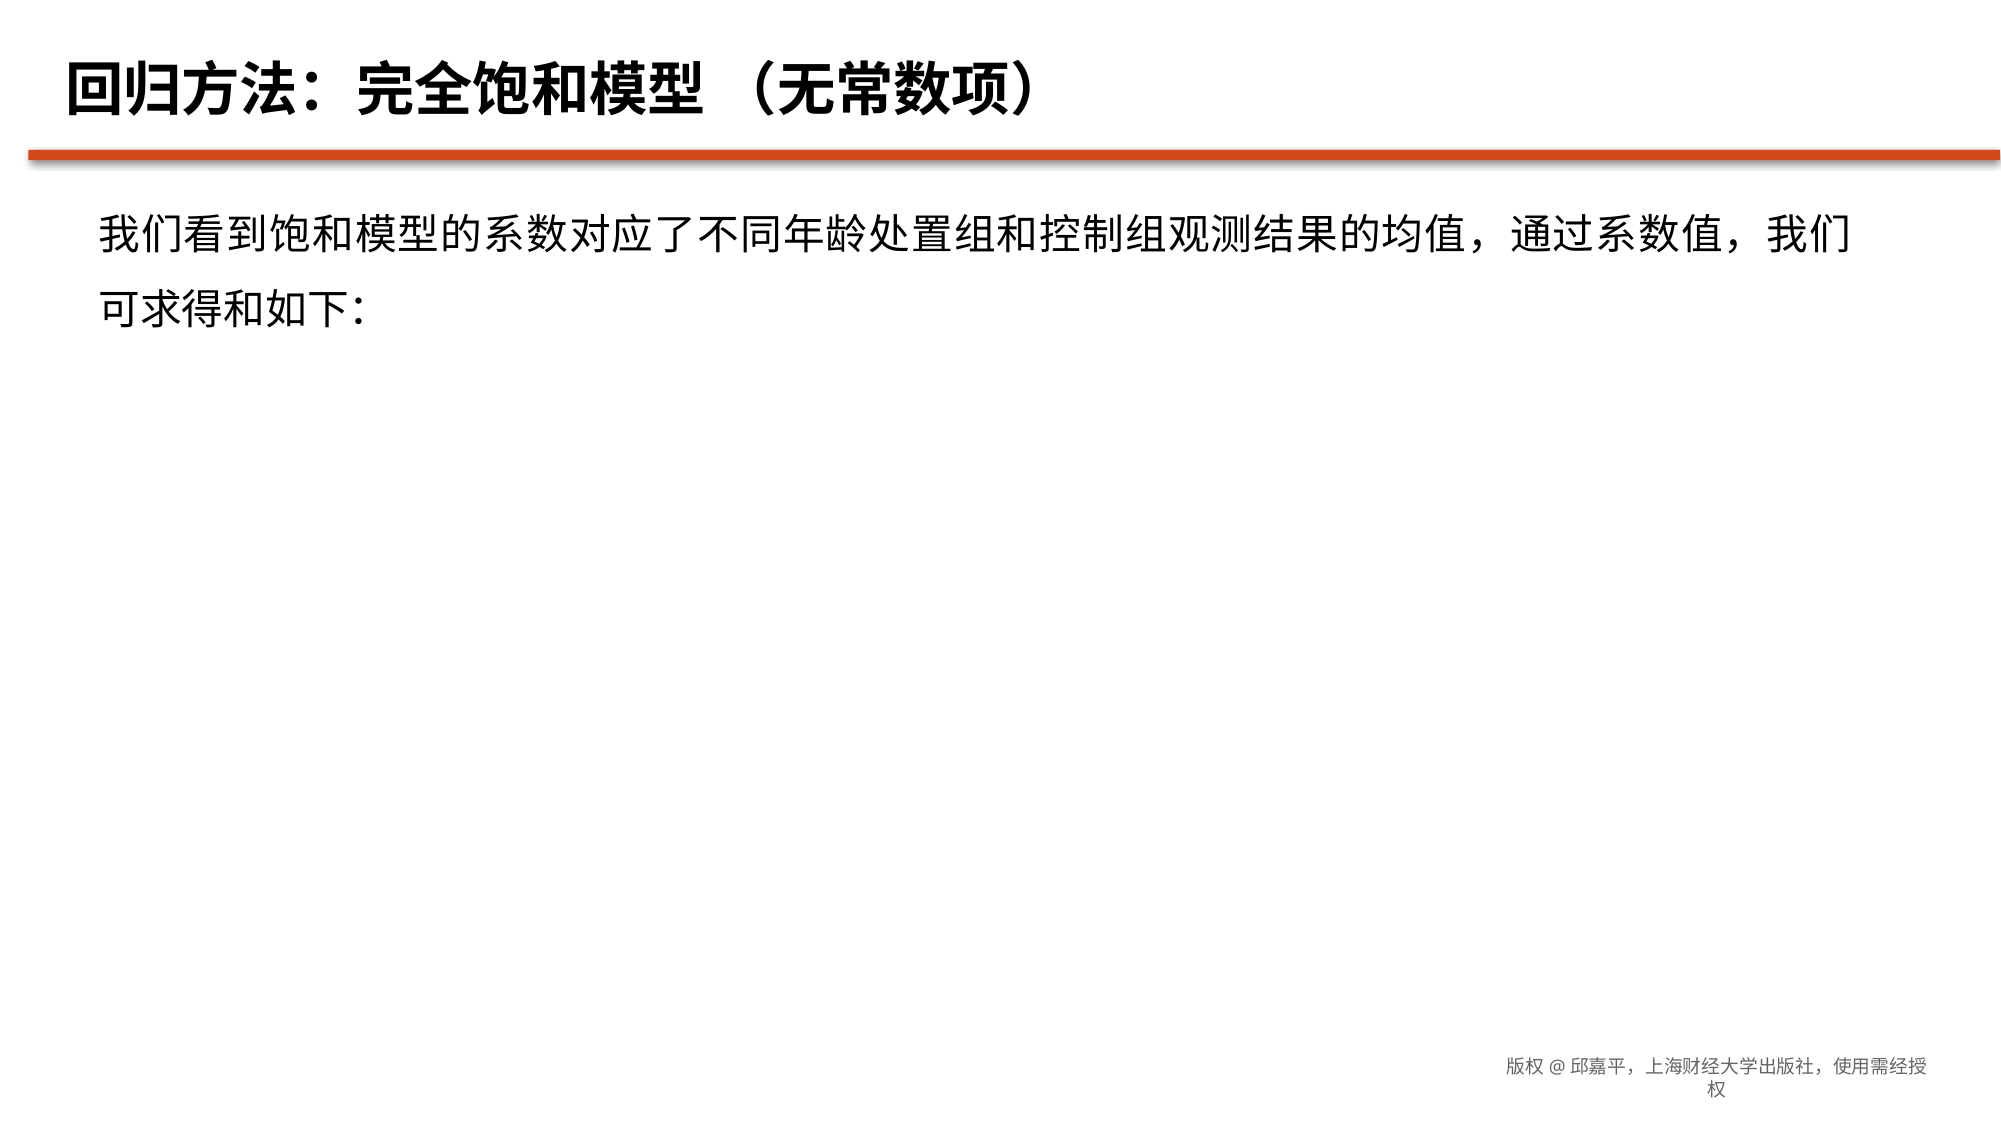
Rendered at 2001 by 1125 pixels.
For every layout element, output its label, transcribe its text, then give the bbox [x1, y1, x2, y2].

footer 版权@邱嘉平，上海财经大学出版社，使用需经授权 [1483, 1046, 1950, 1109]
title 回归方法：完全饱和模型 （无常数项） [50, 50, 1825, 138]
